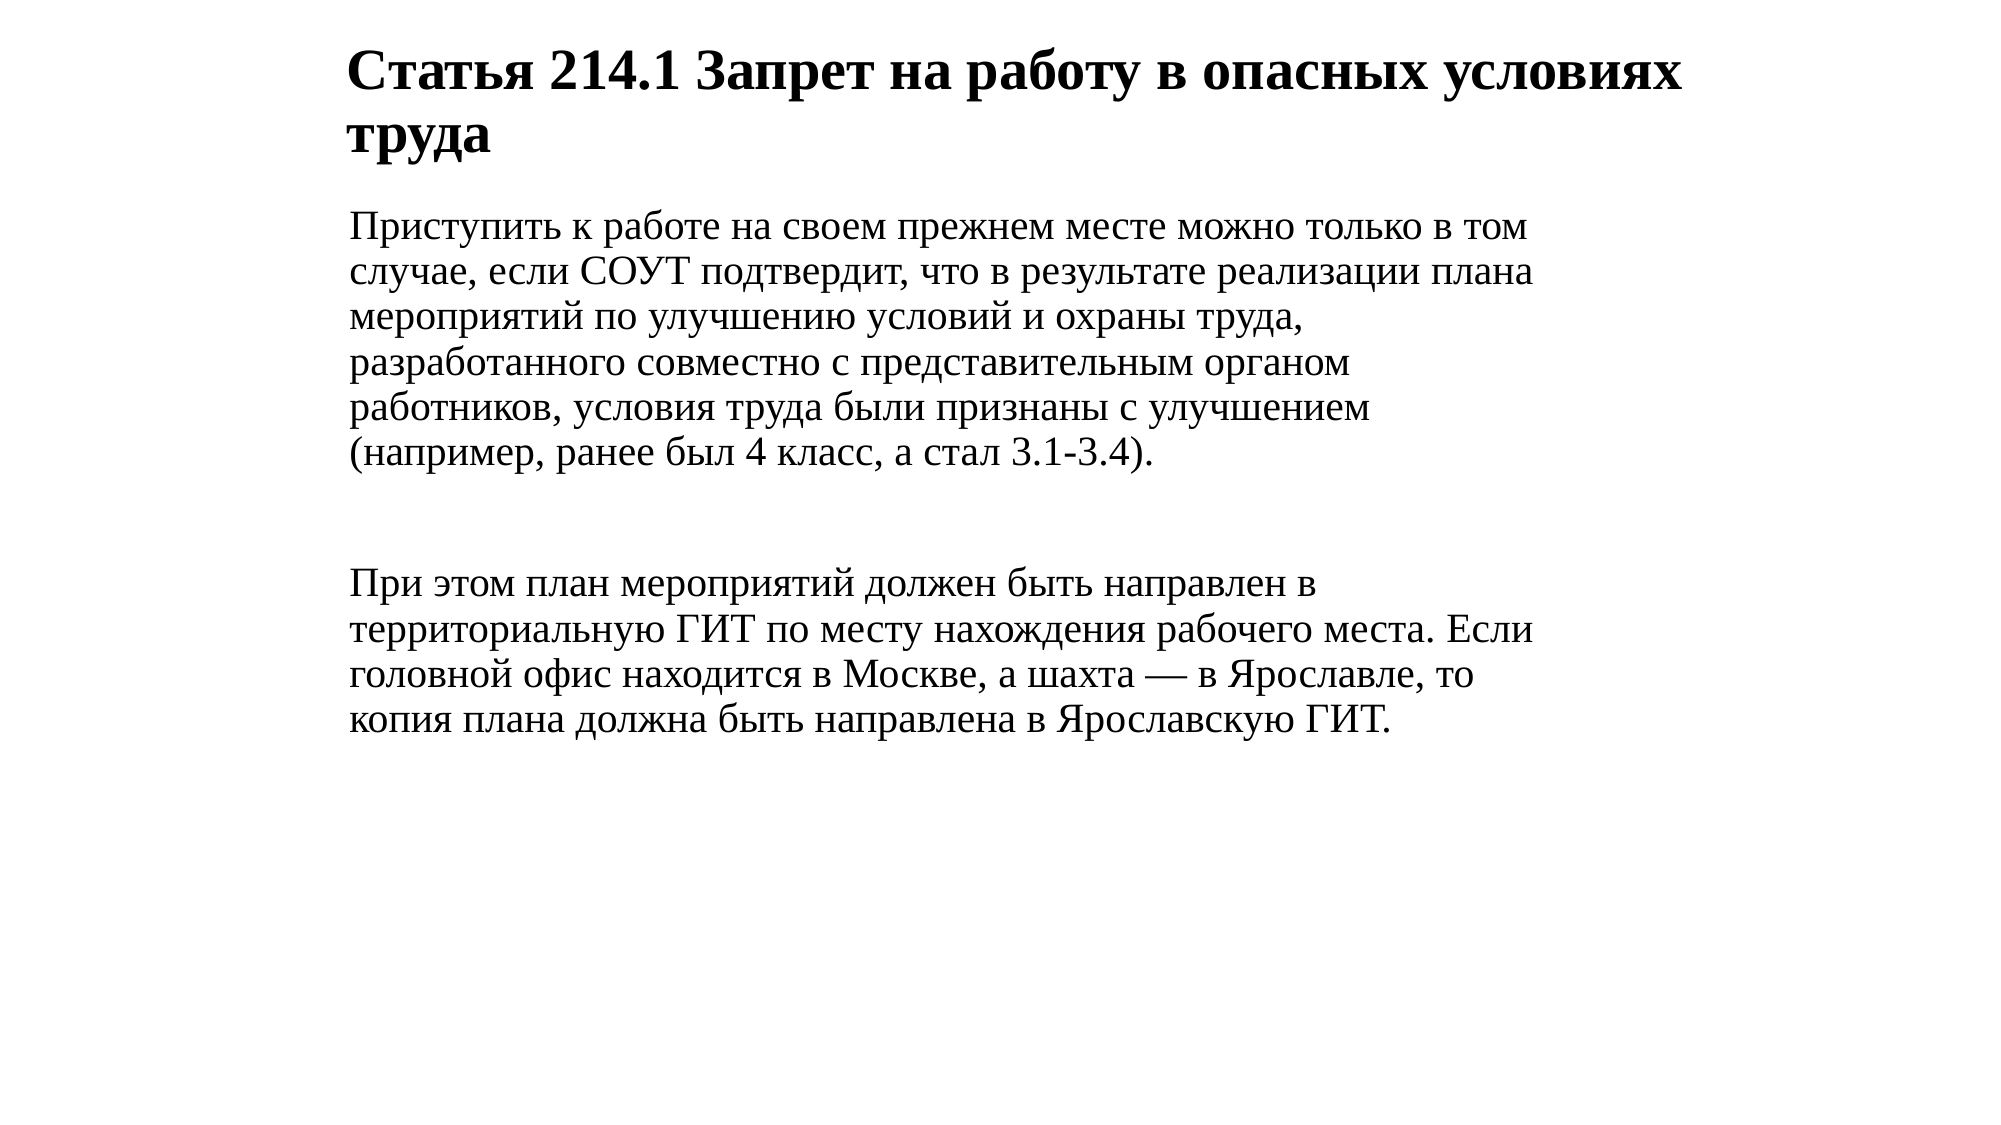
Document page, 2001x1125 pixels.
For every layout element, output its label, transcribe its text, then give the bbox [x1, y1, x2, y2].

list Приступить к работе на своем прежнем месте можно только в том случае, если СОУТ подтвердит, что в результате реализации плана мероприятий по улучшению условий и охраны труда, разработанного совместно с представительным органом работников, условия труда были признаны с улучшением (например, ранее был 4 класс, а стал 3.1-3.4). При этом план мероприятий должен быть направлен в территориальную ГИТ по месту нахождения рабочего места. Если головной офис находится в Москве, а шахта — в Ярославле, то копия плана должна быть направлена в Ярославскую ГИТ. [334, 196, 1577, 883]
title Статья 214.1 Запрет на работу в опасных условиях труда [331, 54, 1726, 149]
